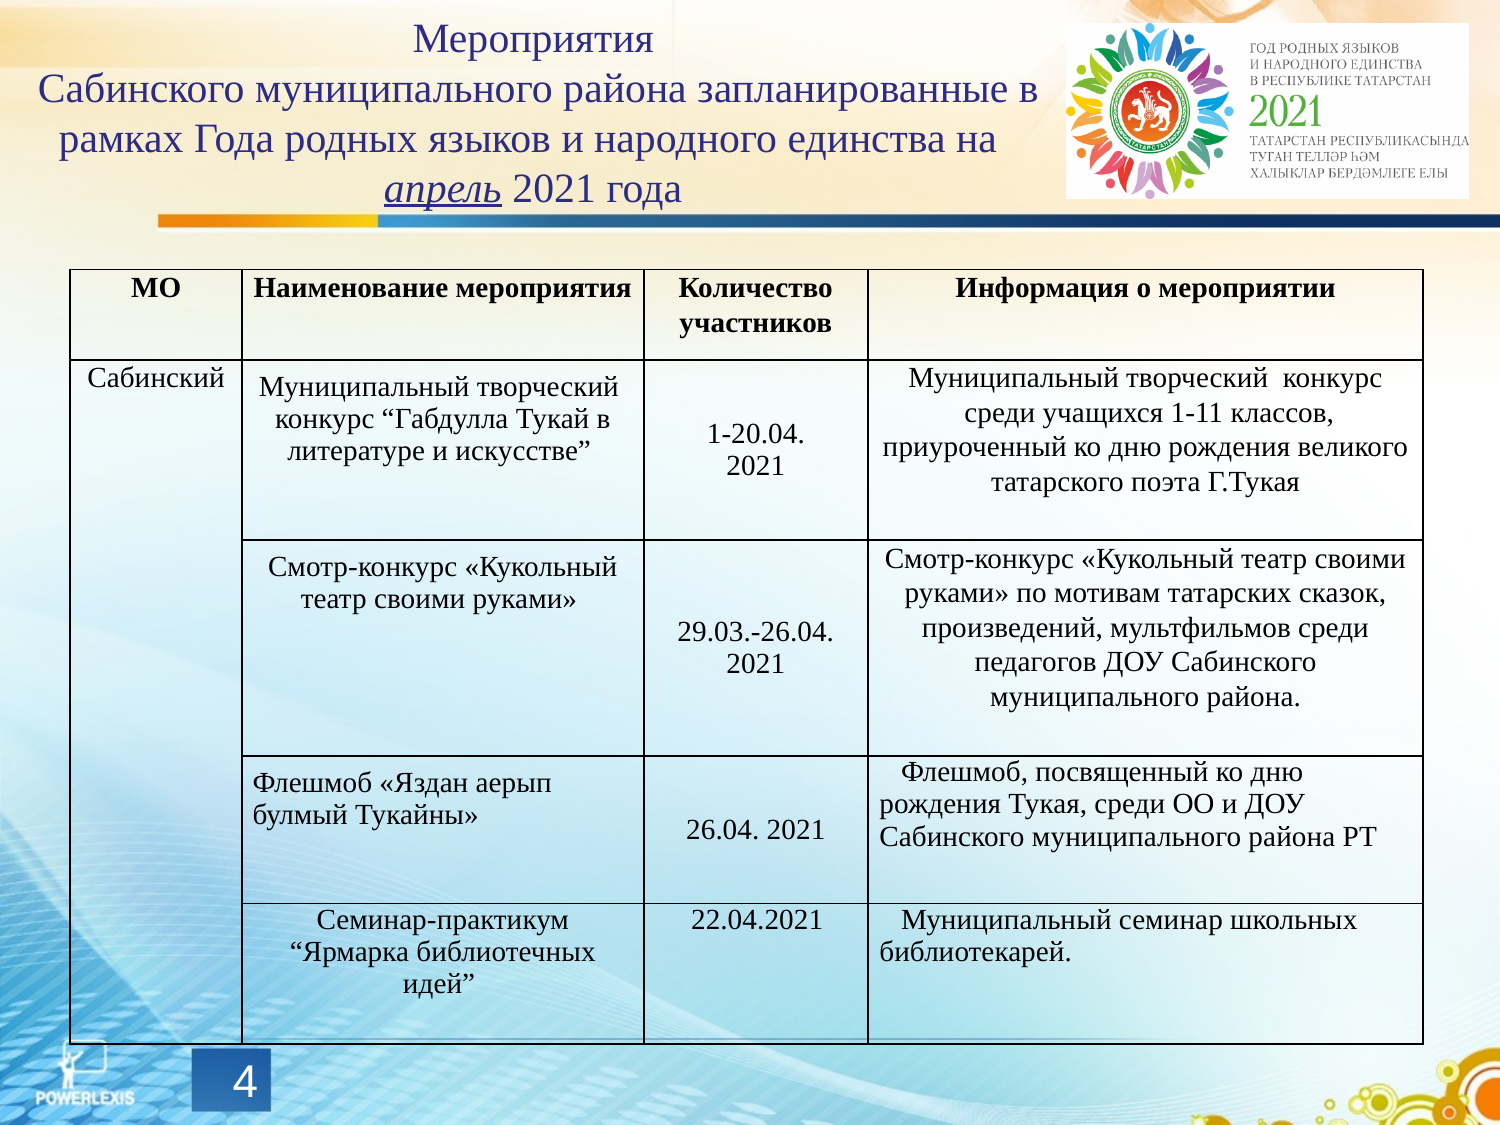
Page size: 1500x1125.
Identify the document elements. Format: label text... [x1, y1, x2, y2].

table_cell 26.04. 2021 [645, 757, 867, 903]
slide_number 4 [135, 1045, 274, 1123]
table_cell Смотр-конкурс «Кукольный театр своими руками» по мотивам татарских сказок, произведений, мультфильмов среди педагогов ДОУ Сабинского муниципального района. [869, 541, 1422, 755]
table_cell Флешмоб «Яздан аерып булмый Тукайны» [243, 757, 643, 903]
table_cell Муниципальный творческий конкурс среди учащихся 1-11 классов, приуроченный ко дню рождения великого татарского поэта Г.Тукая [869, 361, 1422, 539]
table_header Наименование мероприятия [243, 270, 643, 359]
table_cell Флешмоб, посвященный ко дню рождения Тукая, среди ОО и ДОУ Сабинского муниципального района РТ [869, 757, 1422, 903]
table_header Количество участников [645, 270, 867, 359]
picture [0, 0, 1500, 1125]
table_cell Семинар-практикум “Ярмарка библиотечных идей” [243, 904, 643, 1043]
table_cell Сабинский [71, 361, 241, 1043]
table_cell Муниципальный семинар школьных библиотекарей. [869, 904, 1422, 1043]
table_cell 22.04.2021 [645, 904, 867, 1043]
table_header Информация о мероприятии [869, 270, 1422, 359]
table_cell 29.03.-26.04. 2021 [645, 541, 867, 755]
title Мероприятия Сабинского муниципального района запланированные в рамках Года родных языков и народного единства на апрель 2021 года [0, 30, 1061, 111]
table_cell Муниципальный творческий конкурс “Габдулла Тукай в литературе и искусстве” [243, 361, 643, 539]
table_header МО [71, 270, 241, 359]
table_cell Смотр-конкурс «Кукольный театр своими руками» [243, 541, 643, 755]
table_cell 1-20.04. 2021 [645, 361, 867, 539]
